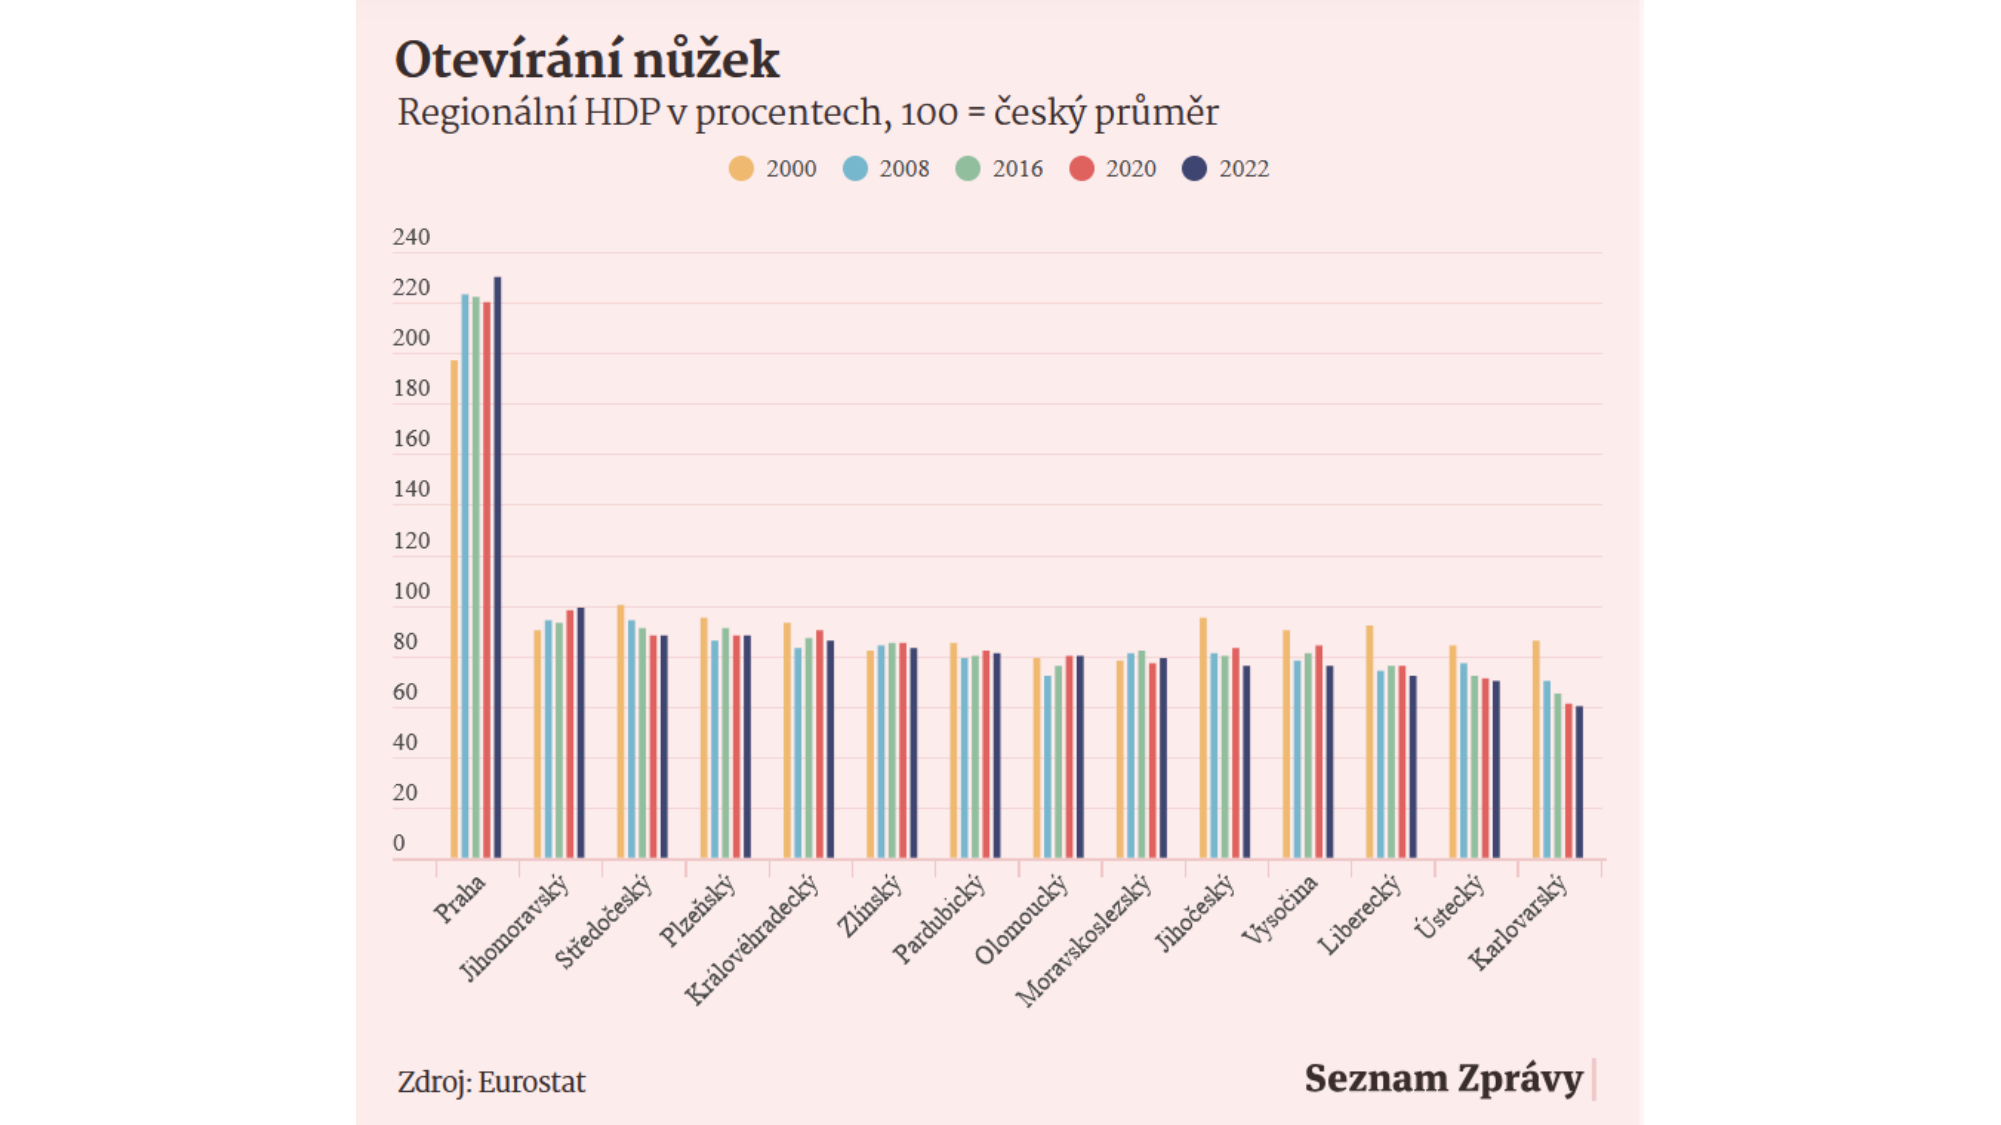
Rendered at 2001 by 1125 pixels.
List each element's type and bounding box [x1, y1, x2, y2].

picture [356, 0, 1644, 1125]
